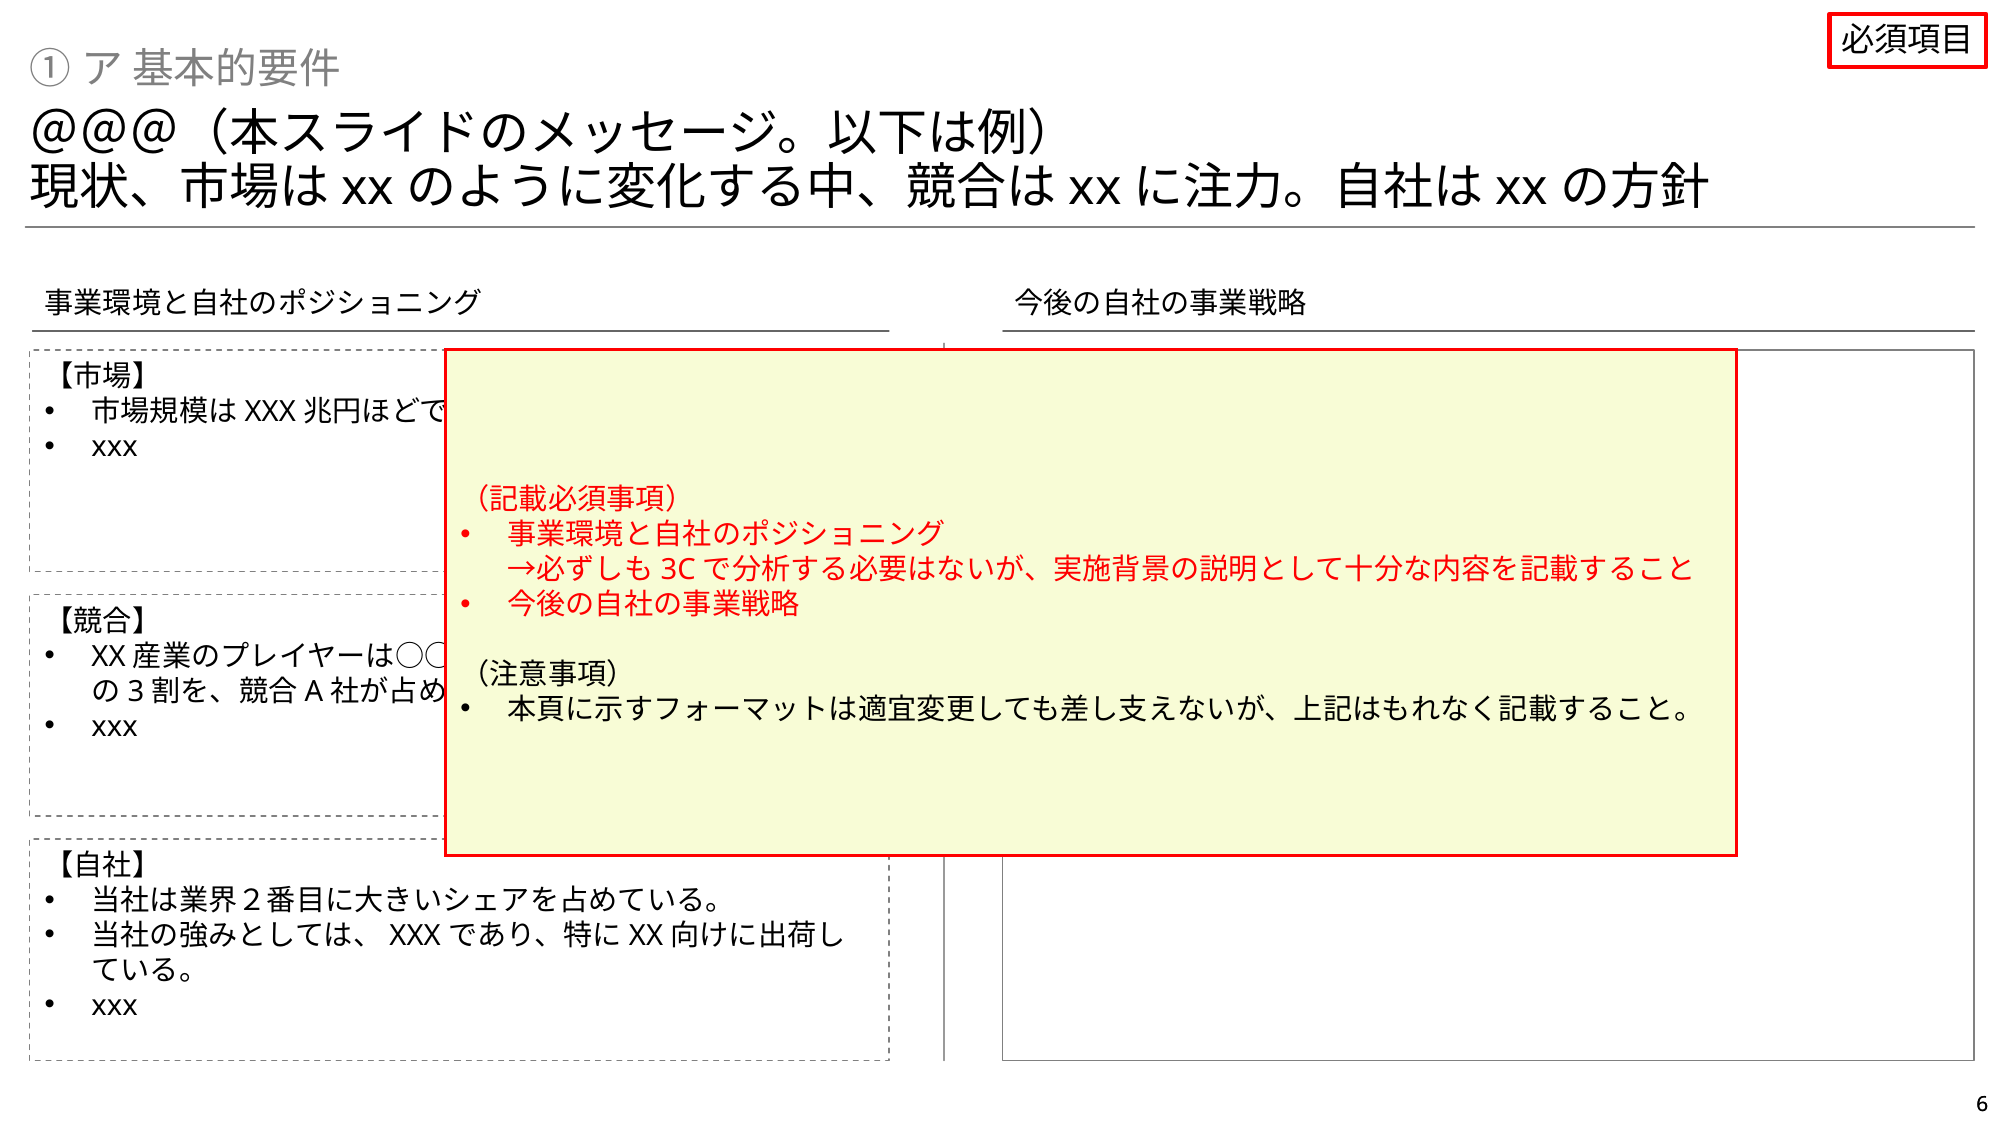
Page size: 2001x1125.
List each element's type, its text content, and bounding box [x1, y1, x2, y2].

text_box 【市場】 市場規模はXXX兆円ほどであり、地産地消型の市場である。 xxx [28, 349, 444, 573]
text_box 必須項目 [1829, 13, 1986, 68]
text_box （記載必須事項） 事業環境と自社のポジショニング →必ずしも3Cで分析する必要はないが、実施背景の説明として十分な内容を記載すること 今後の自社の事業戦略 （注意事項） 本頁に示すフォーマットは適宜変更しても差し支えないが、上記はもれなく記載すること。 [963, 348, 1738, 857]
text_box ①ア 基本的要件 [29, 47, 1802, 94]
text_box 【@@@事業の全体戦略】 xxx xxx [1001, 348, 1975, 1062]
text_box （記載必須事項） 事業環境と自社のポジショニング →必ずしも3Cで分析する必要はないが、実施背景の説明として十分な内容を記載すること 今後の自社の事業戦略 （注意事項） 本頁に示すフォーマットは適宜変更しても差し支えないが、上記はもれなく記載すること。 [444, 348, 925, 857]
text_box 【自社】 当社は業界２番目に大きいシェアを占めている。 当社の強みとしては、XXXであり、特にXX向けに出荷している。 xxx [28, 837, 890, 1062]
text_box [925, 342, 963, 1061]
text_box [28, 271, 890, 332]
text_box 【競合】 XX産業のプレイヤーは○○社ほどプレイヤーがおり、市場の3割を、競合A社が占めている。 xxx [28, 593, 444, 818]
text_box ＠＠＠（本スライドのメッセージ。以下は例） 現状、市場はxxのように変化する中、競合はxxに注力。自社はxxの方針 [29, 107, 1875, 216]
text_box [998, 271, 1975, 332]
